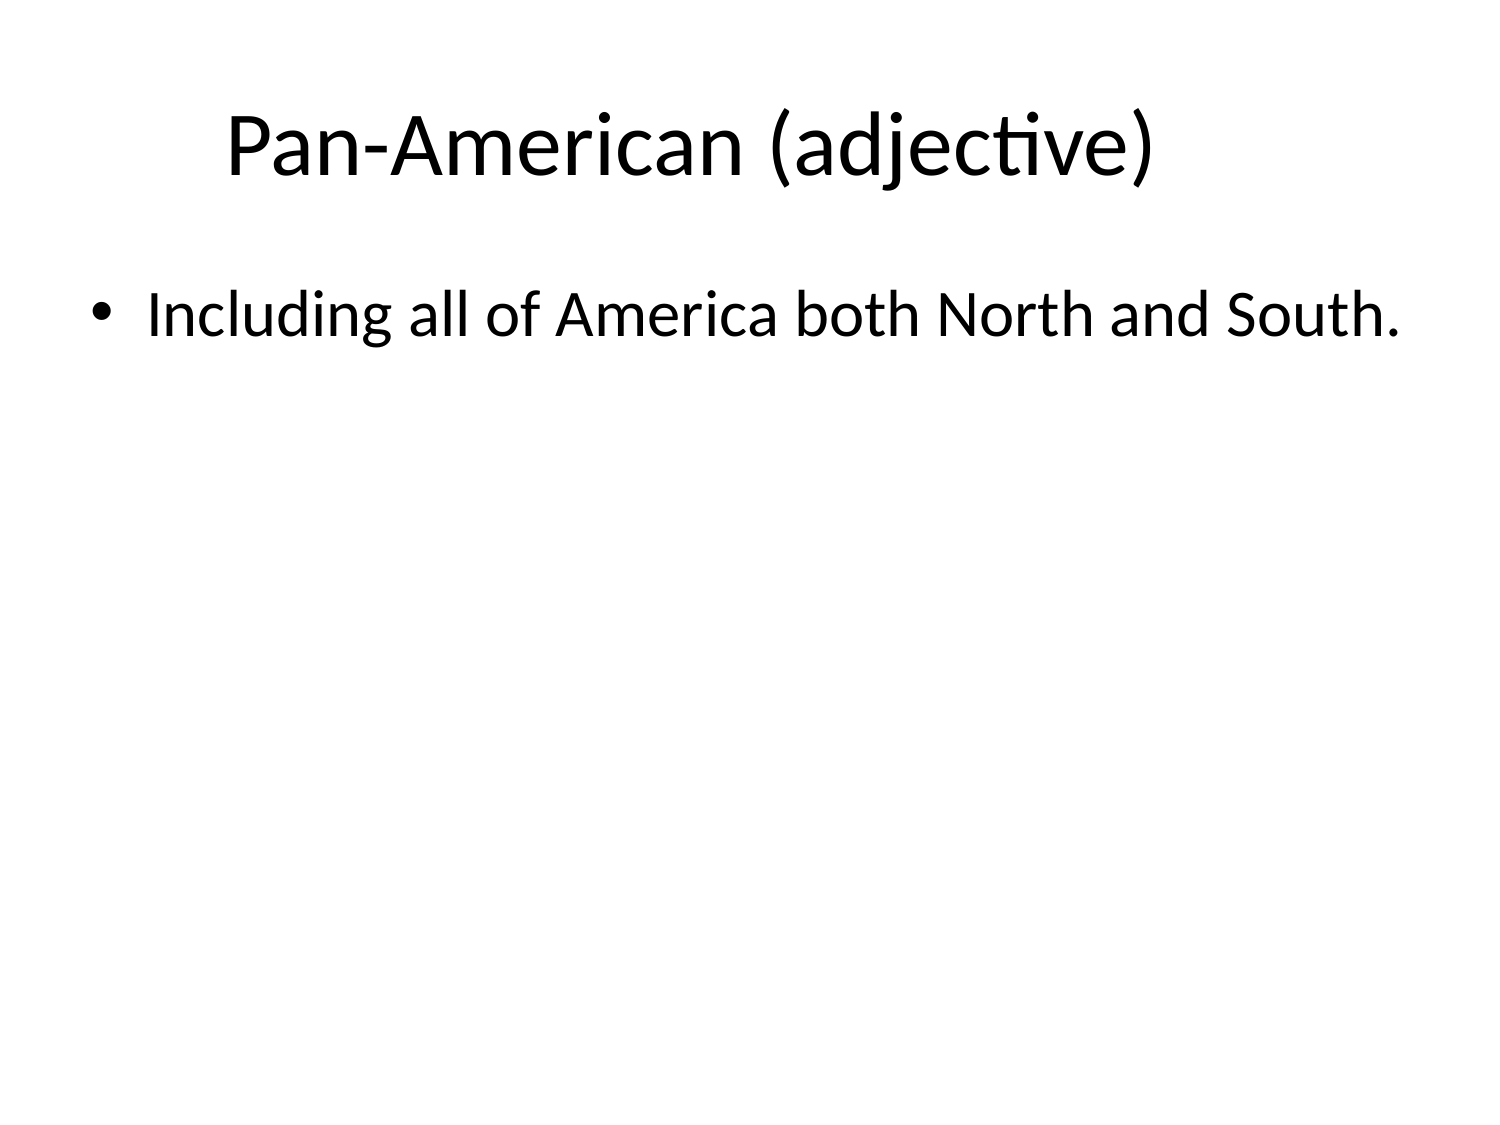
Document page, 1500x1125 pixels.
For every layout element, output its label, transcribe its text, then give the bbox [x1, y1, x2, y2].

title Pan-American (adjective) [75, 45, 1425, 233]
list Including all of America both North and South. [75, 262, 1425, 1005]
